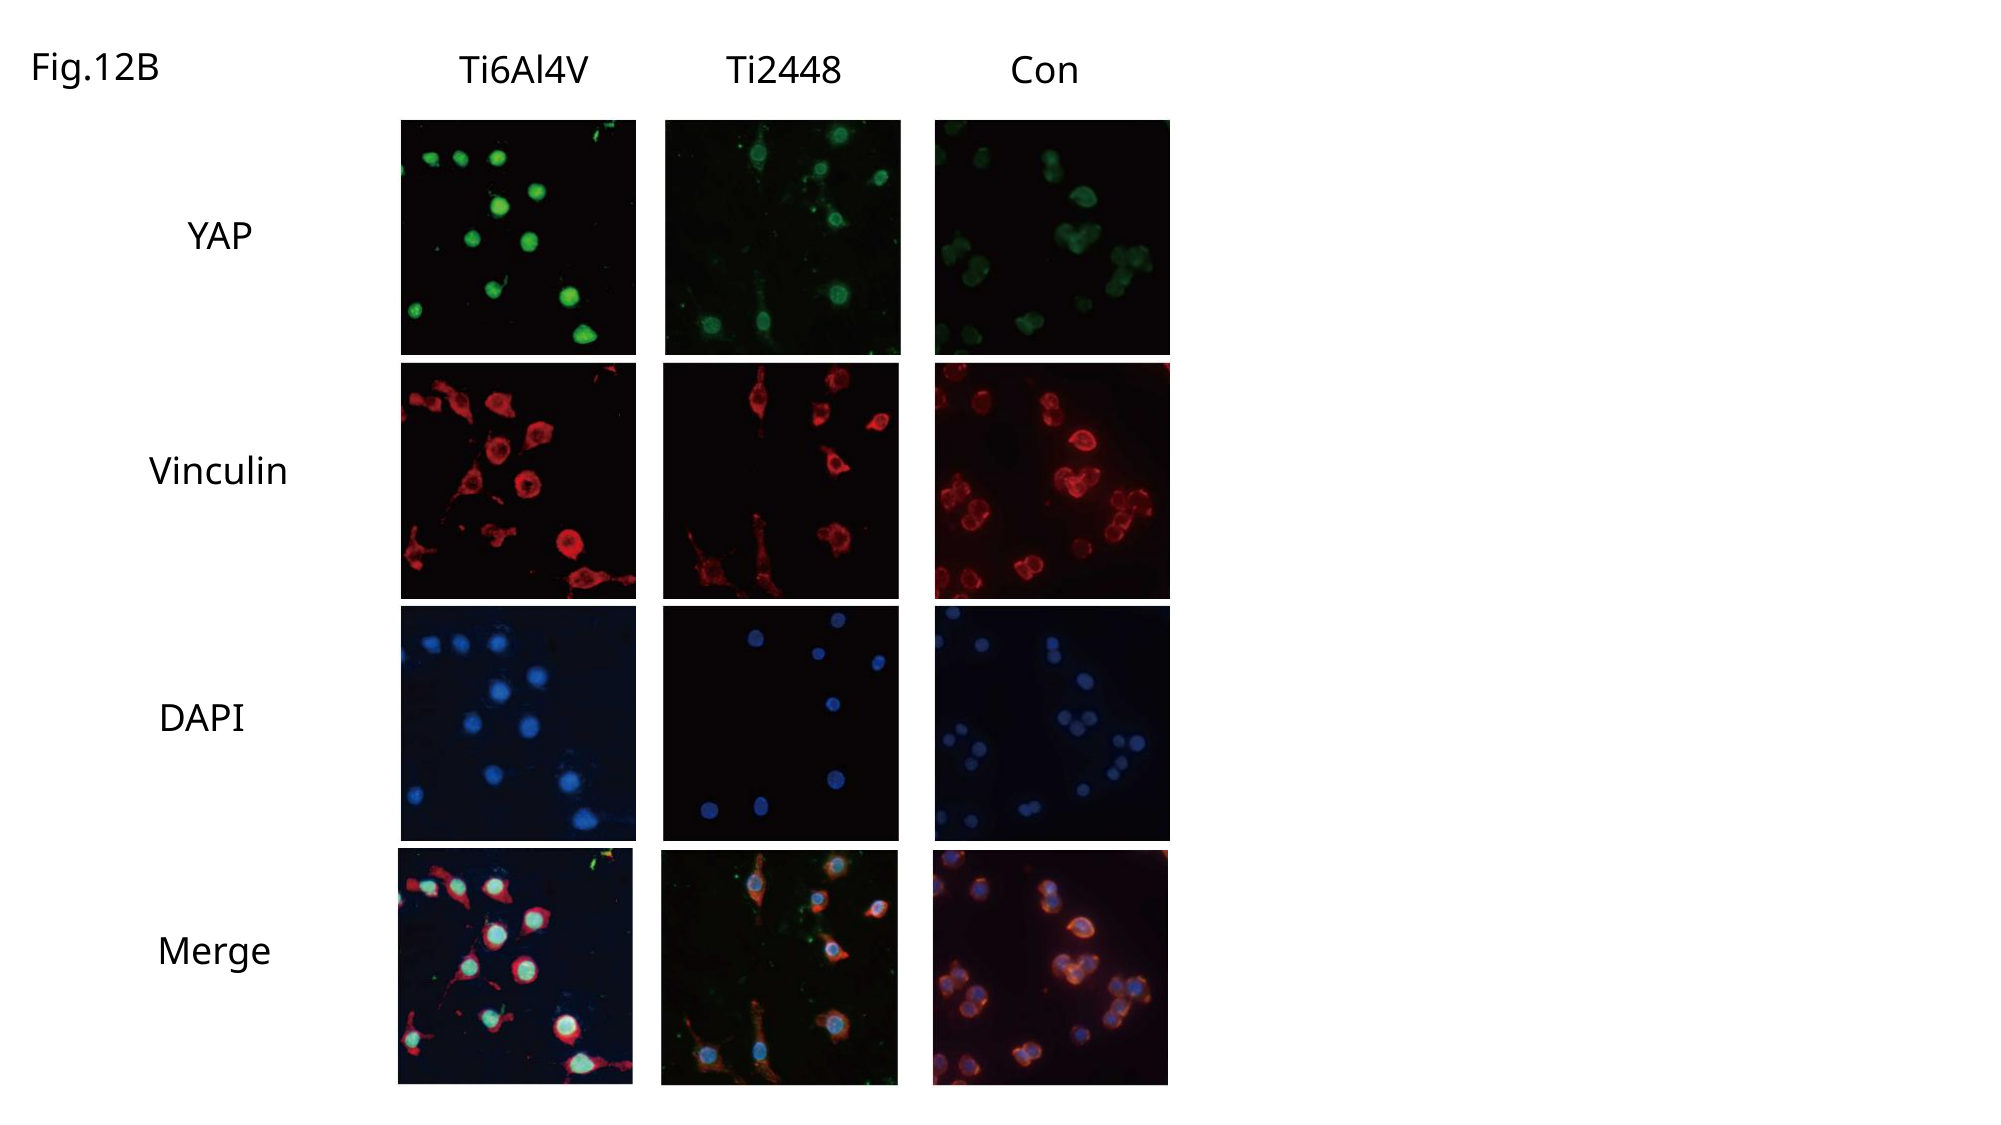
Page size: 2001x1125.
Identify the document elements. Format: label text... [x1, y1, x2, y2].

picture [395, 848, 633, 1087]
picture [664, 117, 902, 355]
picture [933, 604, 1171, 842]
text_box DAPI [143, 686, 260, 747]
text_box YAP [172, 205, 269, 265]
picture [661, 604, 900, 842]
text_box Vinculin [134, 439, 304, 500]
picture [933, 117, 1171, 355]
text_box Con [995, 38, 1095, 99]
picture [662, 360, 900, 599]
picture [398, 117, 636, 355]
picture [933, 360, 1171, 599]
picture [398, 604, 636, 842]
text_box Merge [142, 919, 287, 980]
text_box Ti6Al4V [444, 38, 604, 98]
picture [398, 360, 636, 599]
text_box Ti2448 [711, 38, 858, 98]
picture [930, 850, 1169, 1088]
picture [660, 850, 899, 1088]
text_box Fig.12B [15, 35, 175, 96]
